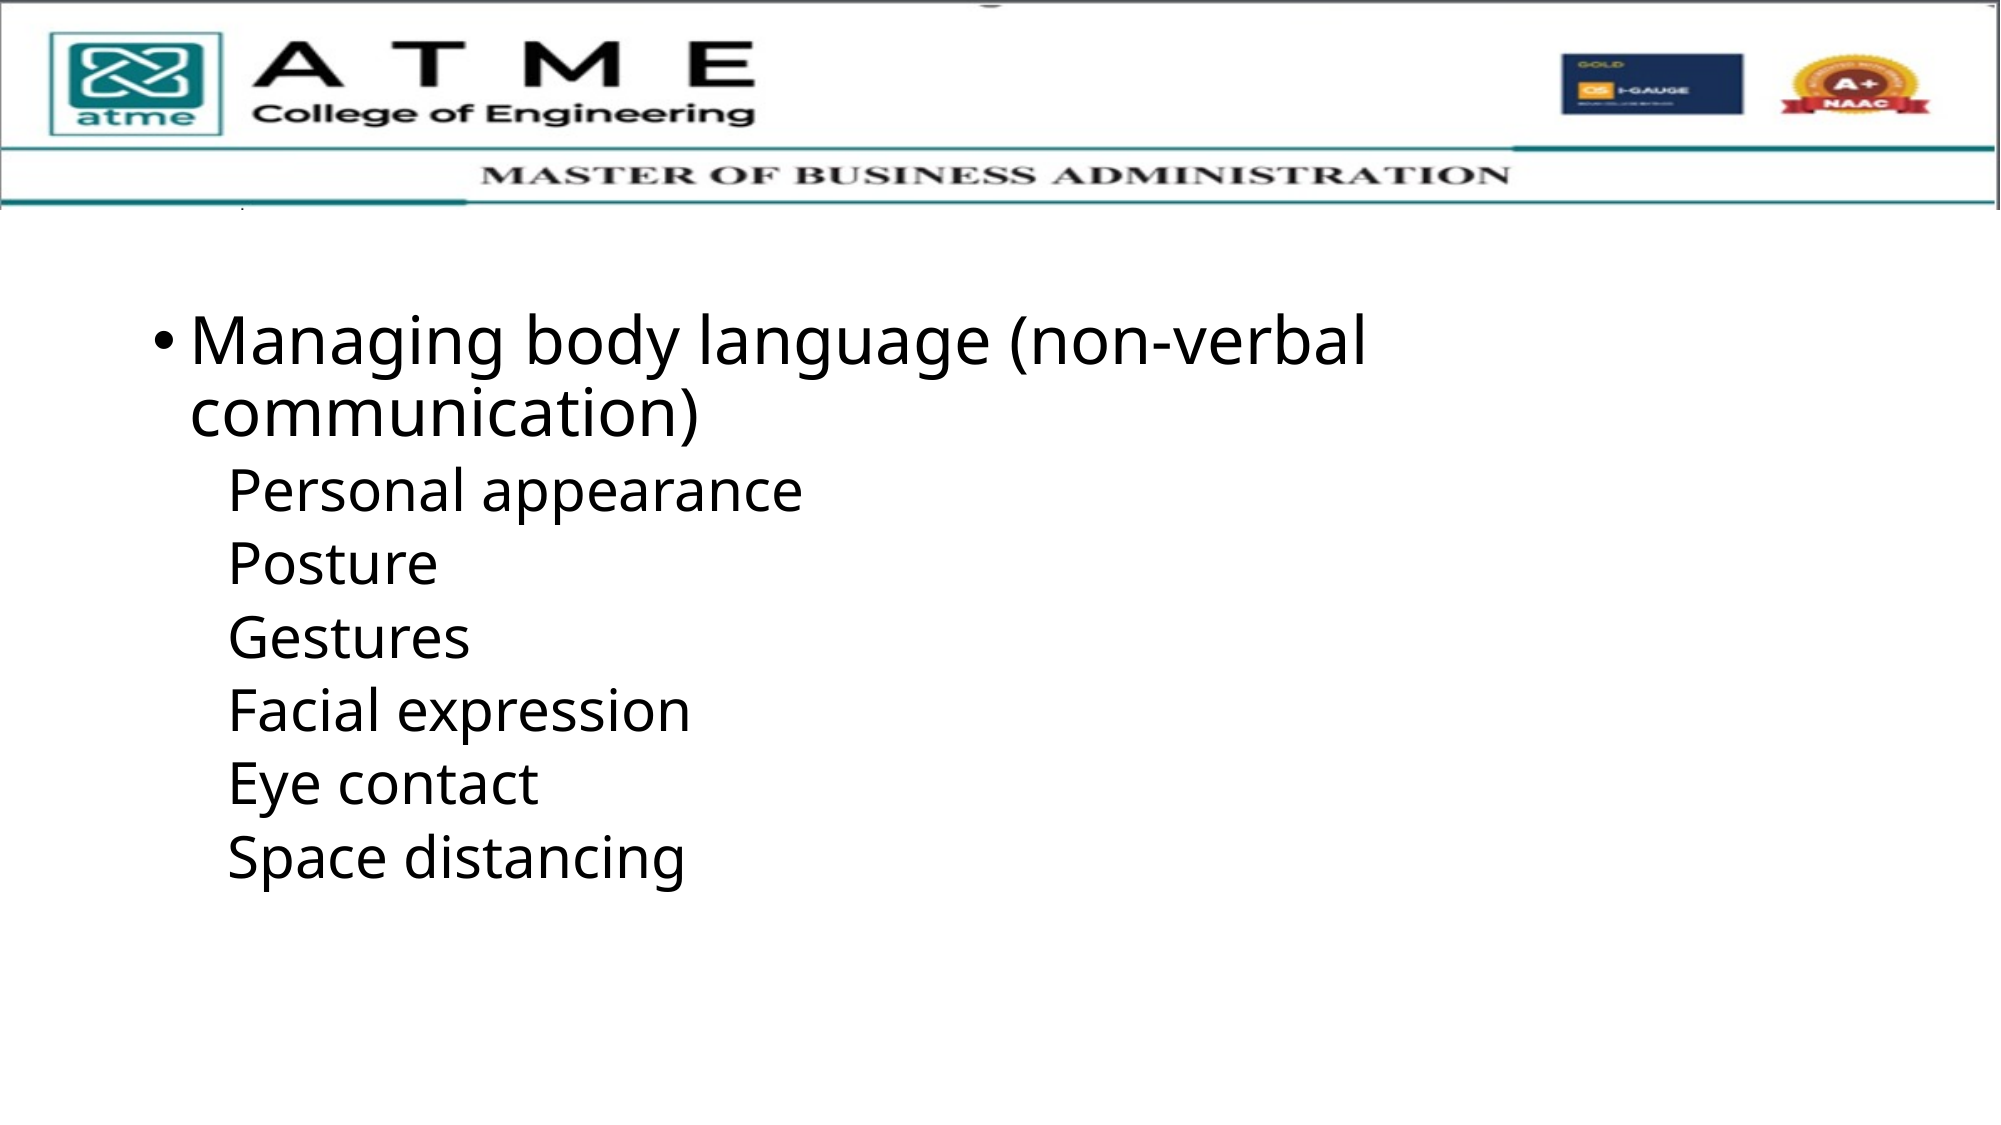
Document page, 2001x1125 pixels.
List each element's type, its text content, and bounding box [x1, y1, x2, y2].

list Managing body language (non-verbal communication) Personal appearance Posture Gestures Facial expression Eye contact Space distancing [137, 299, 1863, 1014]
picture [0, 0, 2000, 210]
